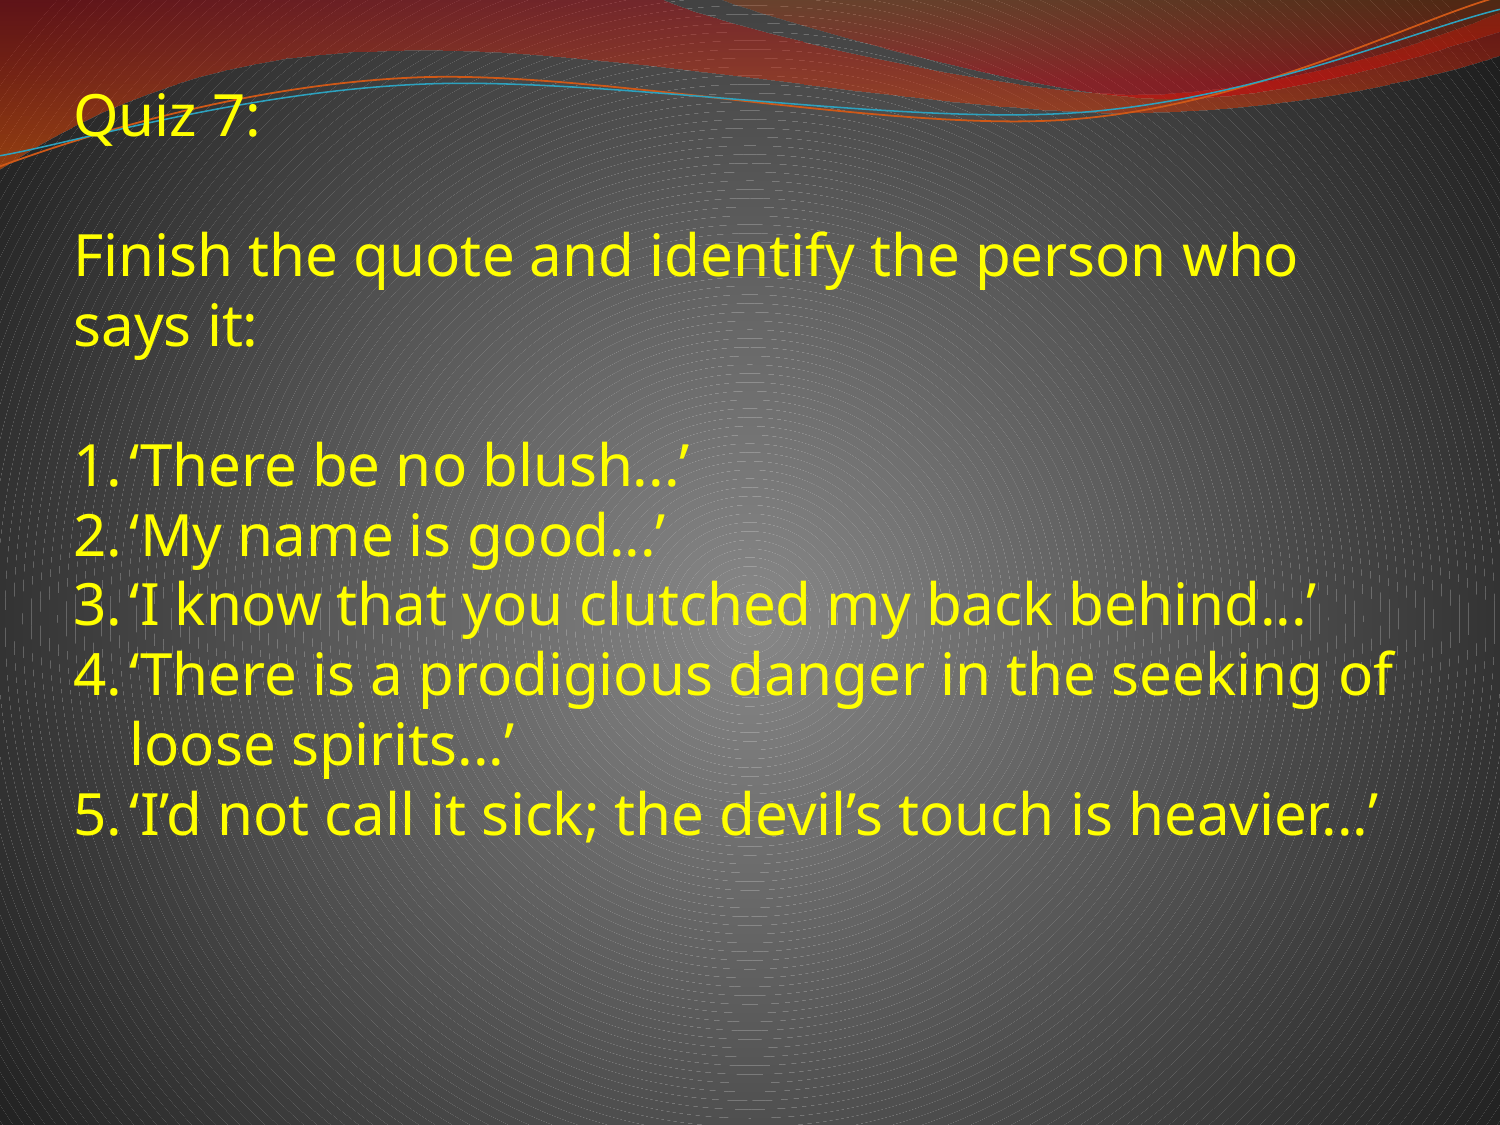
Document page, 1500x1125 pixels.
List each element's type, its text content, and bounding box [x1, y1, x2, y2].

text_box Quiz 7: Finish the quote and identify the person who says it: ‘There be no blush...’ ‘My name is good...’ ‘I know that you clutched my back behind...’ ‘There is a prodigious danger in the seeking of loose spirits...’ ‘I’d not call it sick; the devil’s touch is heavier...’ [58, 70, 1430, 855]
